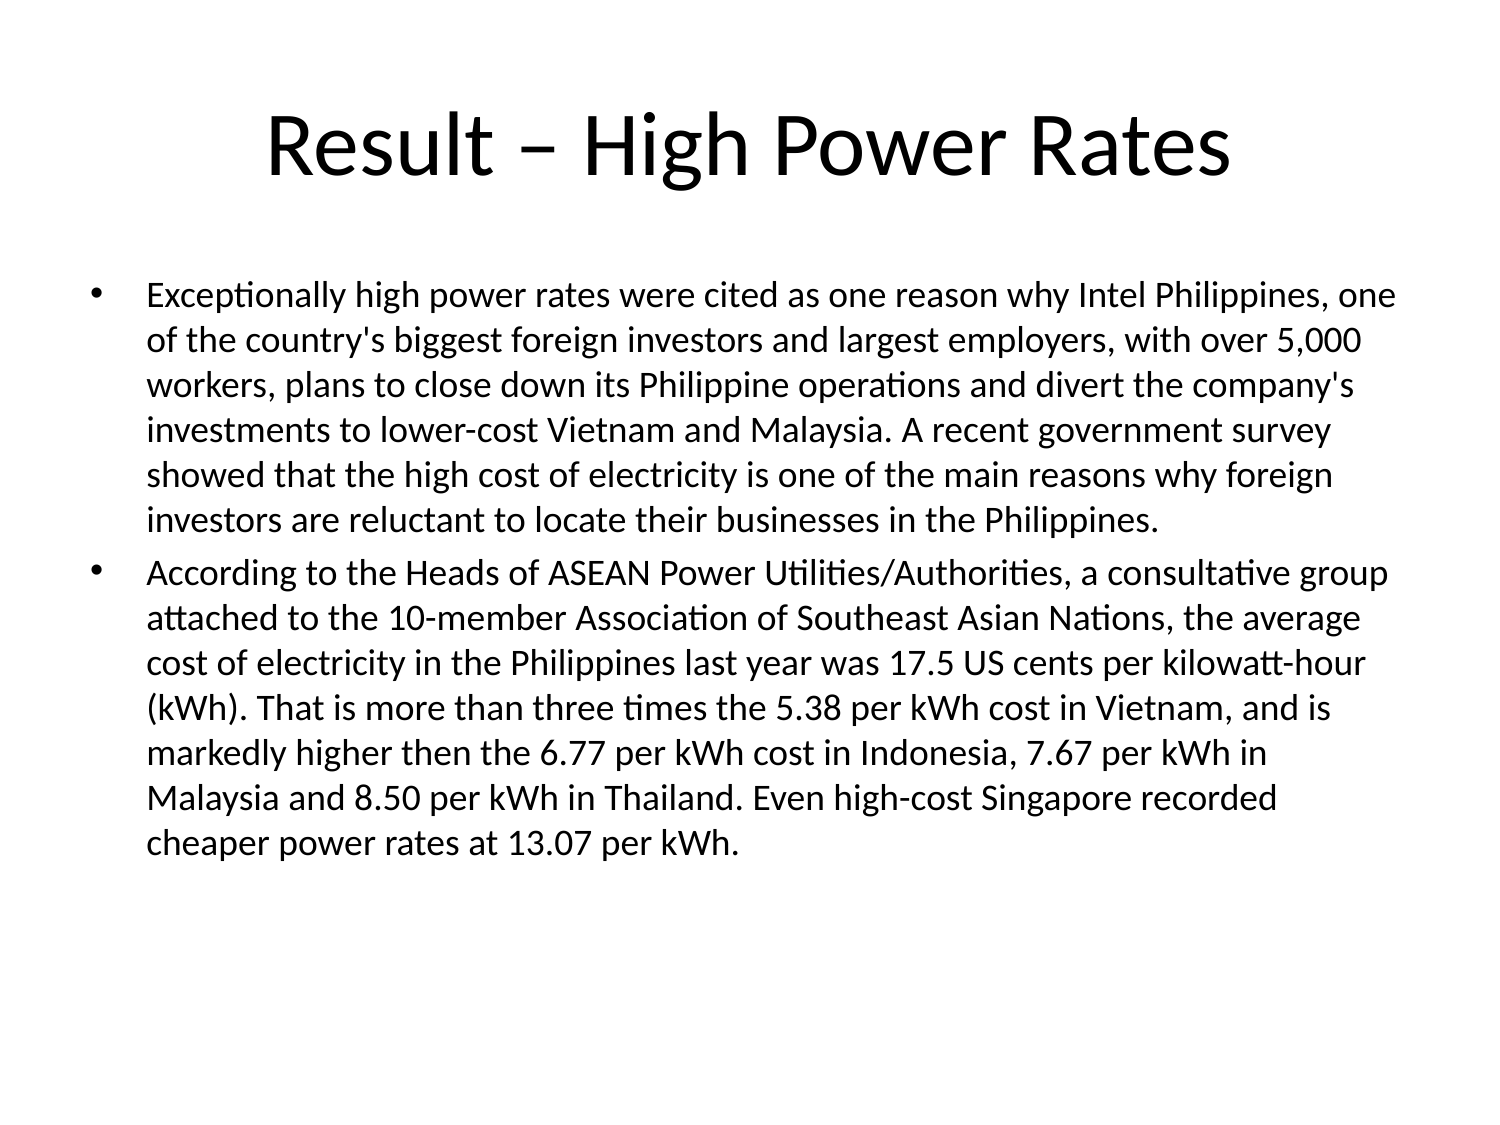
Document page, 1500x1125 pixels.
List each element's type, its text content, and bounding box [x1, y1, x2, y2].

title Result – High Power Rates [75, 45, 1425, 233]
list Exceptionally high power rates were cited as one reason why Intel Philippines, one of the country's biggest foreign investors and largest employers, with over 5,000 workers, plans to close down its Philippine operations and divert the company's investments to lower-cost Vietnam and Malaysia. A recent government survey showed that the high cost of electricity is one of the main reasons why foreign investors are reluctant to locate their businesses in the Philippines. According to the Heads of ASEAN Power Utilities/Authorities, a consultative group attached to the 10-member Association of Southeast Asian Nations, the average cost of electricity in the Philippines last year was 17.5 US cents per kilowatt-hour (kWh). That is more than three times the 5.38 per kWh cost in Vietnam, and is markedly higher then the 6.77 per kWh cost in Indonesia, 7.67 per kWh in Malaysia and 8.50 per kWh in Thailand. Even high-cost Singapore recorded cheaper power rates at 13.07 per kWh. [75, 262, 1425, 1005]
